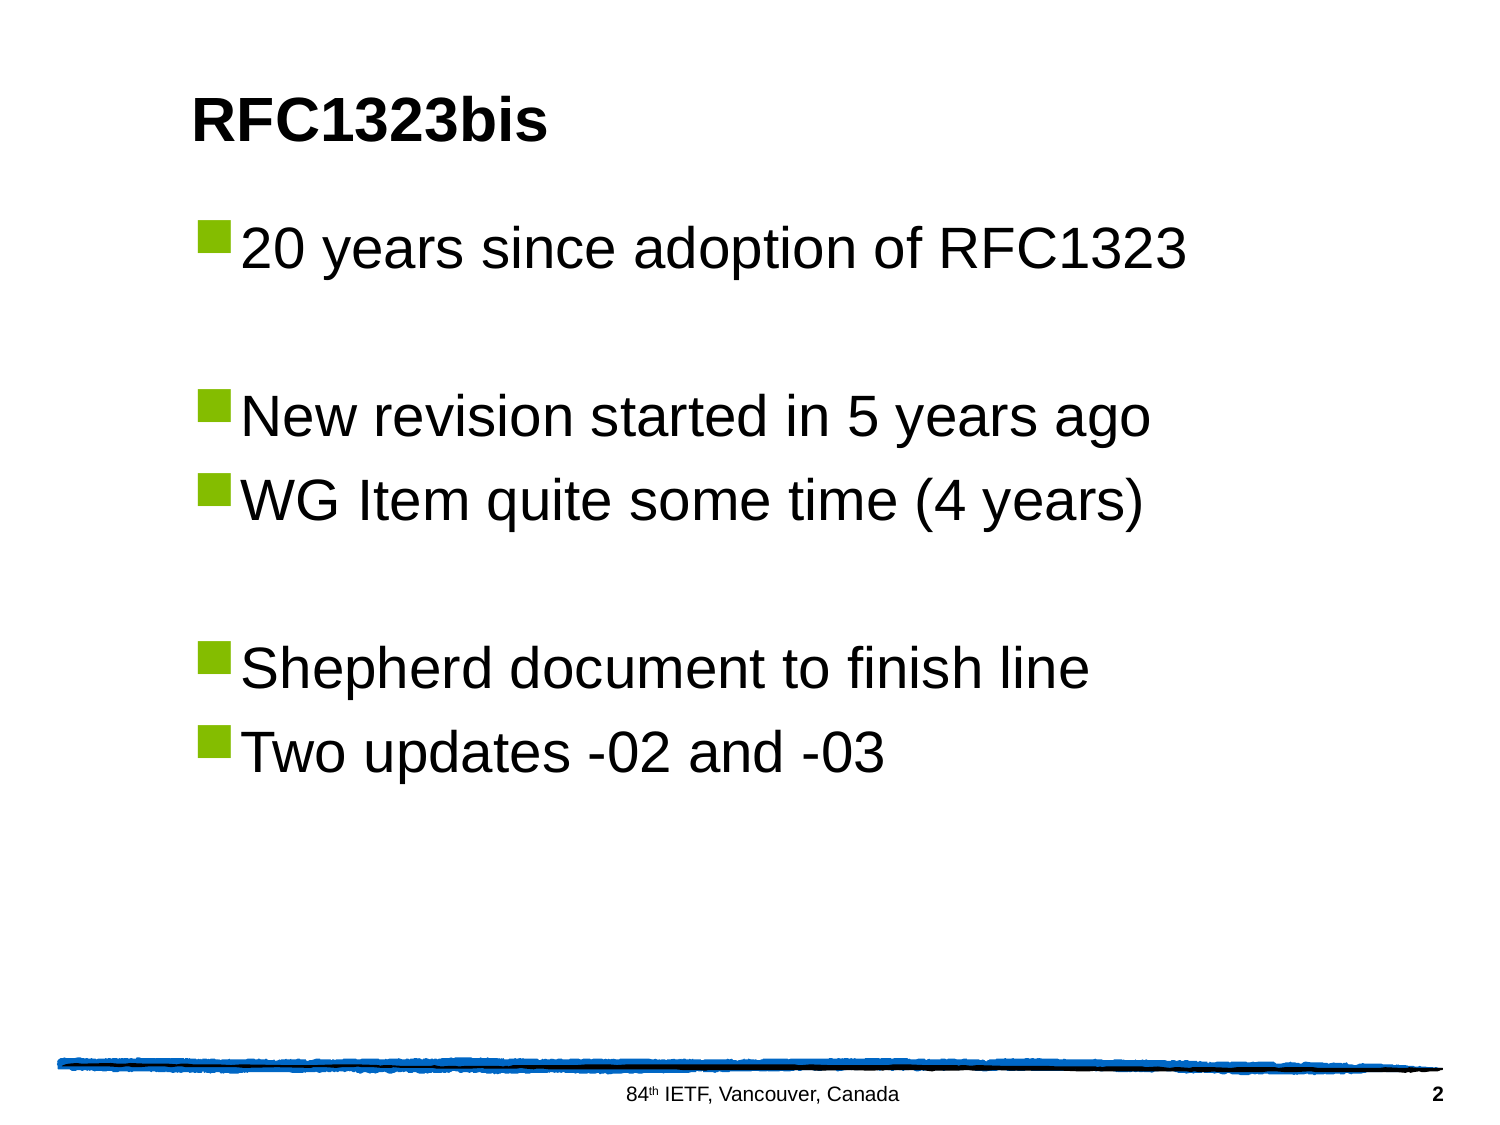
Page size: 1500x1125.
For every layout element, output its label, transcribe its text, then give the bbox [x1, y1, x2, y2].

title RFC1323bis [191, 57, 1441, 176]
footer 84th IETF, Vancouver, Canada [463, 1073, 1063, 1112]
list 20 years since adoption of RFC1323 New revision started in 5 years ago WG Item quite some time (4 years) Shepherd document to finish line Two updates -02 and -03 [191, 209, 1440, 1038]
slide_number 2 [1346, 1072, 1460, 1111]
